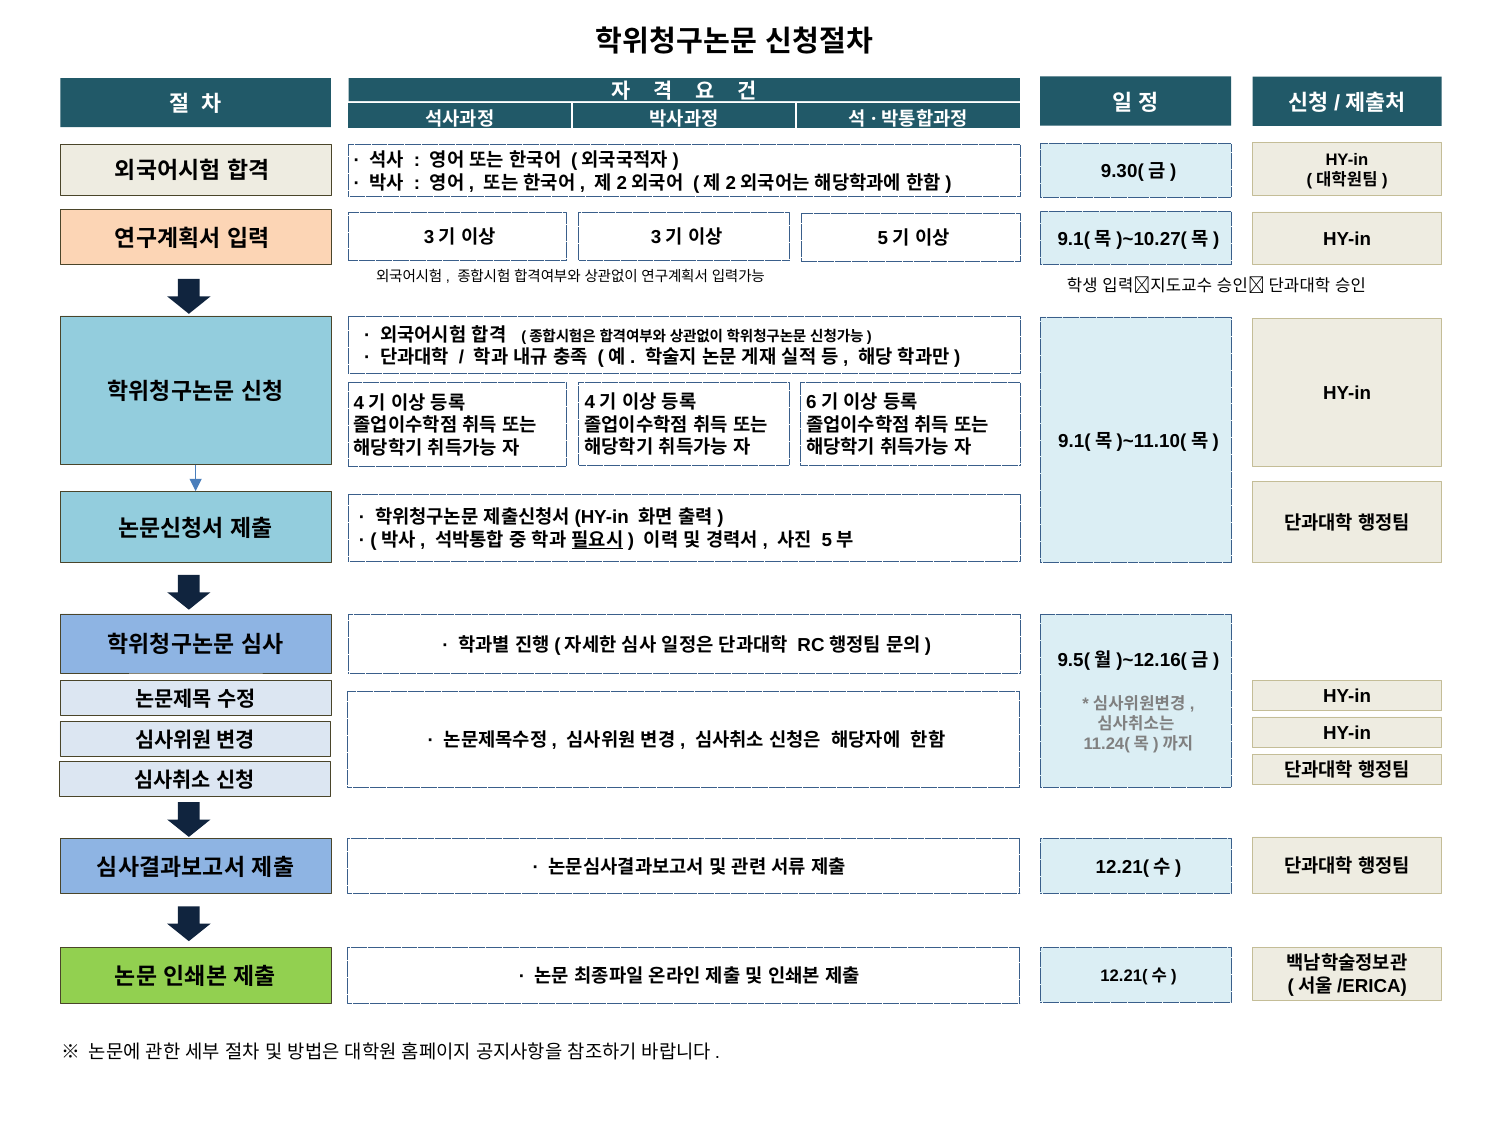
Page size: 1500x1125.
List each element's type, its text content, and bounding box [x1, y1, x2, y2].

text_box · 학위청구논문 제출신청서(HY-in 화면 출력) · (박사, 석박통합 중 학과 필요시) 이력 및 경력서, 사진 5부 [346, 492, 1022, 563]
text_box 연구계획서 입력 [58, 208, 333, 267]
text_box 3기 이상 [346, 210, 568, 262]
text_box · 외국어시험 합격 (종합시험은 합격여부와 상관없이 학위청구논문 신청가능) · 단과대학 / 학과 내규 충족 (예. 학술지 논문 게재 실적 등, 해당 학과만) [346, 314, 1022, 376]
text_box 9.1(목)~10.27(목) [1038, 209, 1233, 267]
table_header 석·박통합과정 [797, 103, 1020, 128]
text_box [165, 572, 213, 612]
text_box 4기 이상 등록 졸업이수학점 취득 또는 해당학기 취득가능 자 [577, 380, 791, 467]
text_box 학생 입력지도교수 승인 단과대학 승인 [1052, 267, 1382, 302]
text_box 논문신청서 제출 [58, 489, 333, 564]
text_box 12.21(수) [1038, 945, 1233, 1004]
text_box 일 정 [1040, 76, 1232, 126]
text_box 외국어시험, 종합시험 합격여부와 상관없이 연구계획서 입력가능 [361, 259, 780, 292]
text_box 6기 이상 등록 졸업이수학점 취득 또는 해당학기 취득가능 자 [798, 380, 1022, 467]
text_box 학위청구논문 심사 [58, 612, 333, 675]
text_box 외국어시험 합격 [58, 142, 333, 197]
text_box 단과대학 행정팀 [1251, 752, 1444, 786]
text_box HY-in [1251, 317, 1444, 468]
text_box 단과대학 행정팀 [1251, 479, 1444, 564]
text_box 4기 이상 등록 졸업이수학점 취득 또는 해당학기 취득가능 자 [346, 380, 568, 468]
text_box 학위청구논문 신청절차 [580, 14, 889, 65]
text_box · 학과별 진행(자세한 심사 일정은 단과대학 RC행정팀 문의) [346, 612, 1022, 675]
text_box 백남학술정보관 (서울/ERICA) [1251, 945, 1444, 1002]
text_box [165, 904, 213, 943]
text_box 자 격 요 건 [348, 78, 1020, 102]
text_box HY-in [1251, 678, 1444, 712]
text_box HY-in [1251, 210, 1444, 267]
text_box 5기 이상 [799, 211, 1022, 263]
text_box 심사결과보고서 제출 [58, 836, 333, 895]
text_box · 논문제목수정, 심사위원 변경, 심사취소 신청은 해당자에 한함 [345, 689, 1022, 789]
text_box 학위청구논문 신청 [58, 314, 333, 467]
text_box 9.5(월)~12.16(금) *심사위원변경, 심사취소는 11.24(목)까지 [1038, 612, 1233, 789]
text_box ※ 논문에 관한 세부 절차 및 방법은 대학원 홈페이지 공지사항을 참조하기 바랍니다. [46, 1032, 736, 1070]
text_box 3기 이상 [577, 210, 791, 262]
table_header 박사과정 [573, 103, 795, 128]
text_box 논문제목 수정 [58, 678, 333, 717]
text_box · 논문 최종파일 온라인 제출 및 인쇄본 제출 [345, 945, 1022, 1005]
text_box 9.1(목)~11.10(목) [1038, 315, 1233, 565]
text_box 논문 인쇄본 제출 [58, 945, 333, 1005]
text_box 12.21(수) [1038, 836, 1233, 895]
text_box 심사취소 신청 [57, 759, 332, 798]
text_box · 석사 : 영어 또는 한국어 (외국국적자) · 박사 : 영어, 또는 한국어, 제2외국어 (제2외국어는 해당학과에 한함) [346, 143, 1022, 198]
text_box 단과대학 행정팀 [1251, 835, 1444, 895]
table_header 석사과정 [348, 103, 571, 128]
text_box HY-in (대학원팀) [1251, 140, 1444, 197]
text_box [165, 799, 213, 839]
text_box 심사위원 변경 [58, 719, 333, 758]
text_box [165, 276, 213, 316]
text_box HY-in [1251, 715, 1444, 749]
text_box 신청/제출처 [1252, 76, 1442, 126]
text_box · 논문심사결과보고서 및 관련 서류 제출 [345, 836, 1022, 895]
text_box 9.30(금) [1038, 142, 1233, 199]
text_box 절 차 [60, 78, 331, 128]
